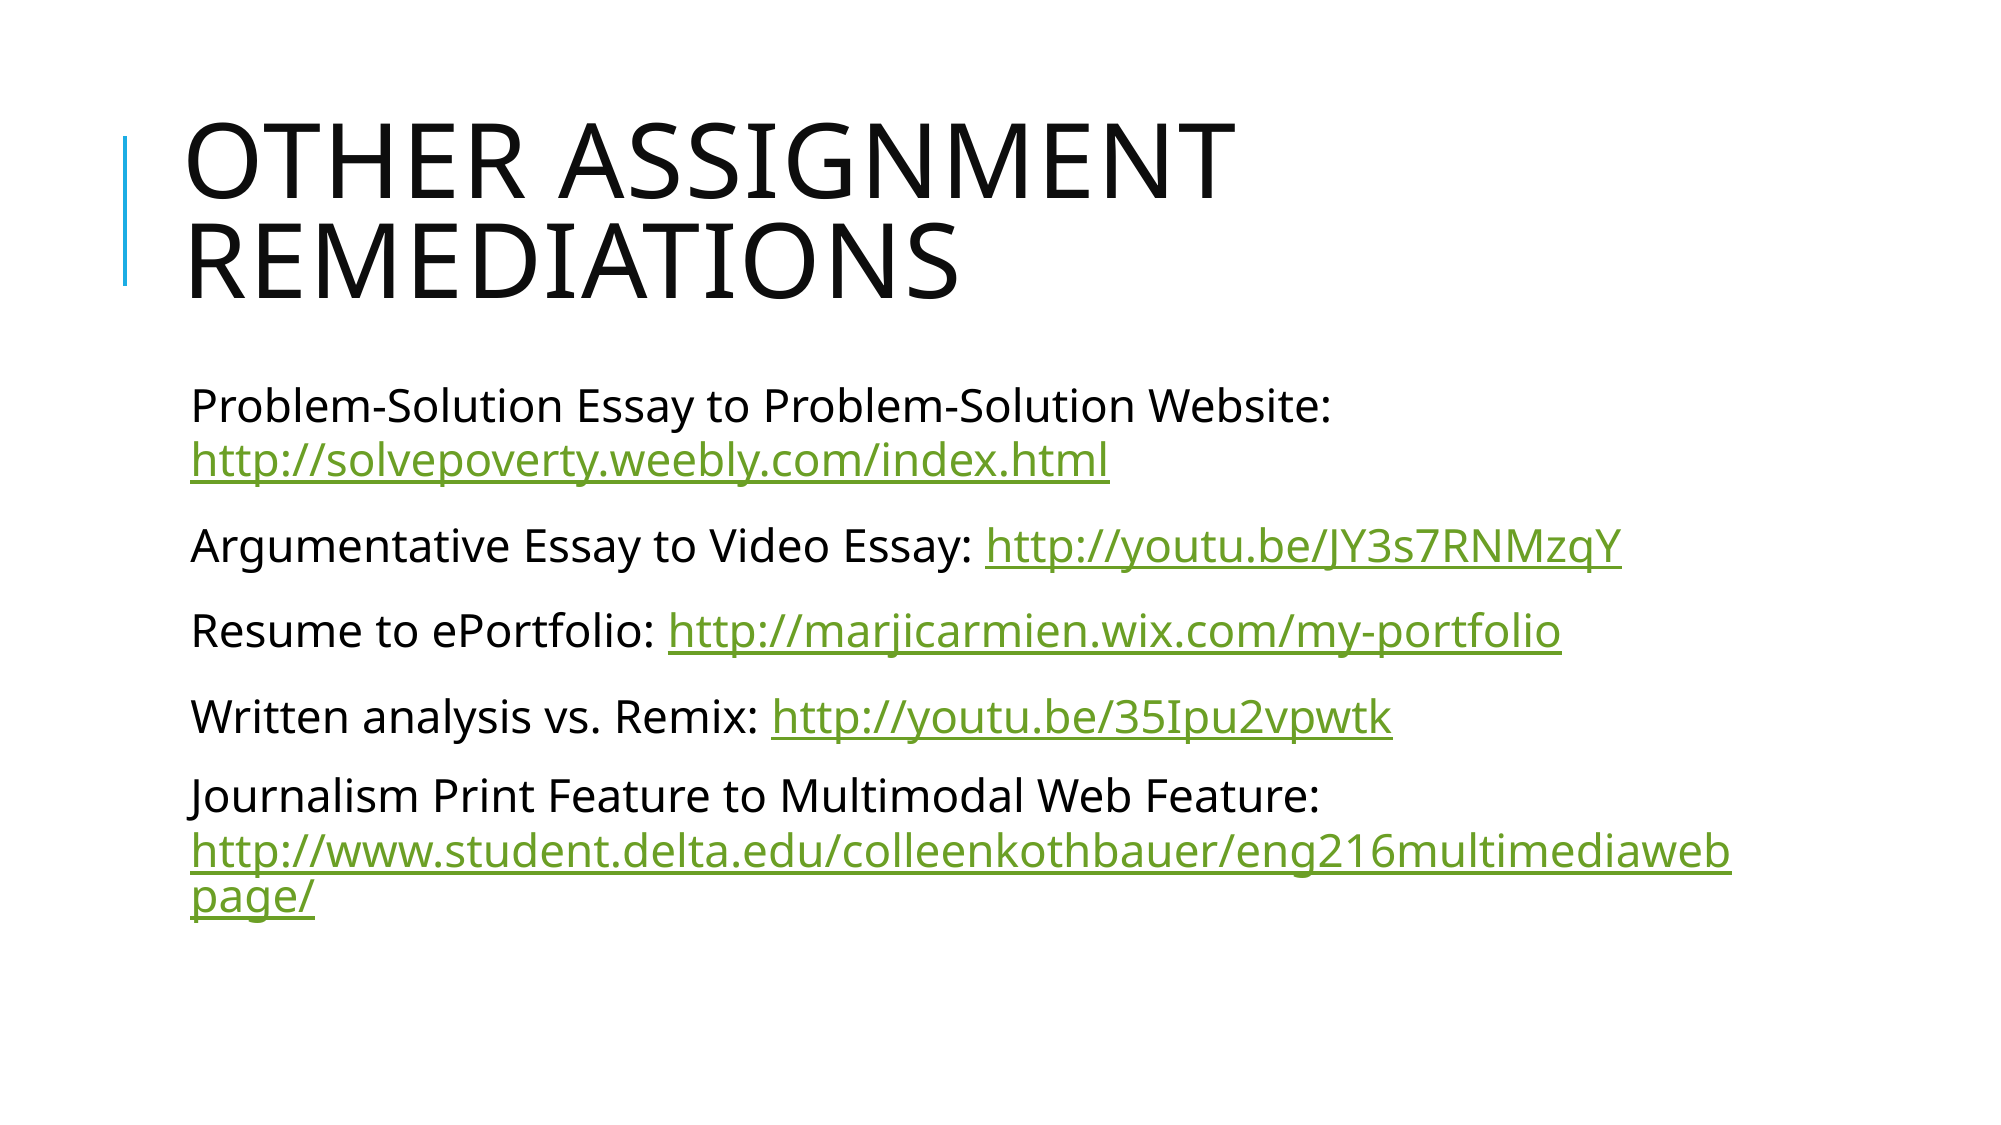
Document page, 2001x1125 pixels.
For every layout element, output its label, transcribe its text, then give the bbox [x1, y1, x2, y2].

title Other Assignment Remediations [168, 96, 1763, 342]
list Problem-Solution Essay to Problem-Solution Website: http://solvepoverty.weebly.com/index.html Argumentative Essay to Video Essay: http://youtu.be/JY3s7RNMzqY Resume to ePortfolio: http://marjicarmien.wix.com/my-portfolio Written analysis vs. Remix: http://youtu.be/35Ipu2vpwtk Journalism Print Feature to Multimodal Web Feature: http://www.student.delta.edu/colleenkothbauer/eng216multimediawebpage/ [168, 375, 1763, 1035]
